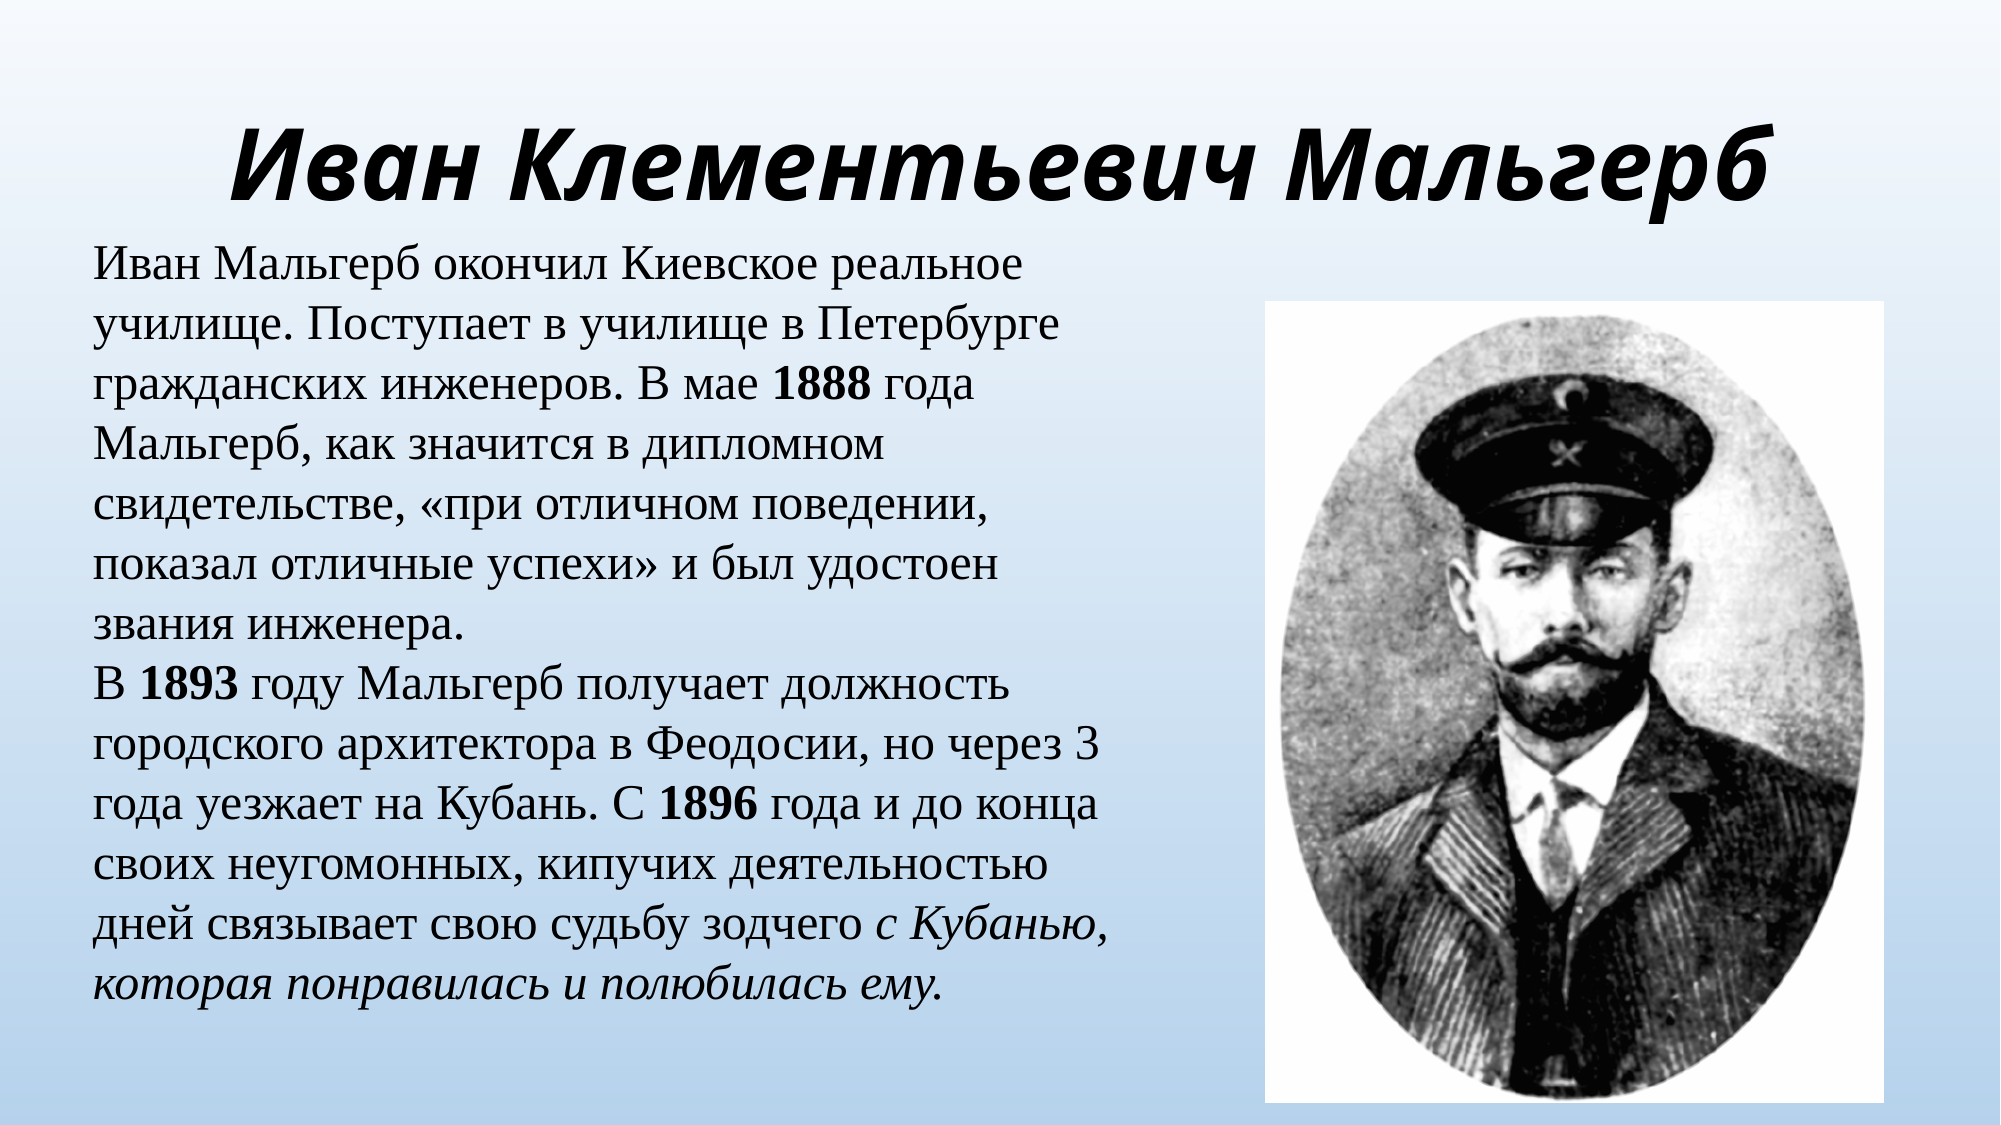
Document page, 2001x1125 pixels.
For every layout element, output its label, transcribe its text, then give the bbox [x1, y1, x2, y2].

text_box Иван Мальгерб окончил Киевское реальное училище. Поступает в училище в Петербурге гражданских инженеров. В мае 1888 года Мальгерб, как значится в дипломном свидетельстве, «при отличном поведении, показал отличные успехи» и был удостоен звания инженера. В 1893 году Мальгерб получает должность городского архитектора в Феодосии, но через 3 года уезжает на Кубань. С 1896 года и до конца своих неугомонных, кипучих деятельностью дней связывает свою судьбу зодчего с Кубанью, которая понравилась и полюбилась ему. [78, 221, 1164, 1017]
title Иван Клементьевич Мальгерб [137, 59, 1863, 278]
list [1265, 301, 1884, 1103]
